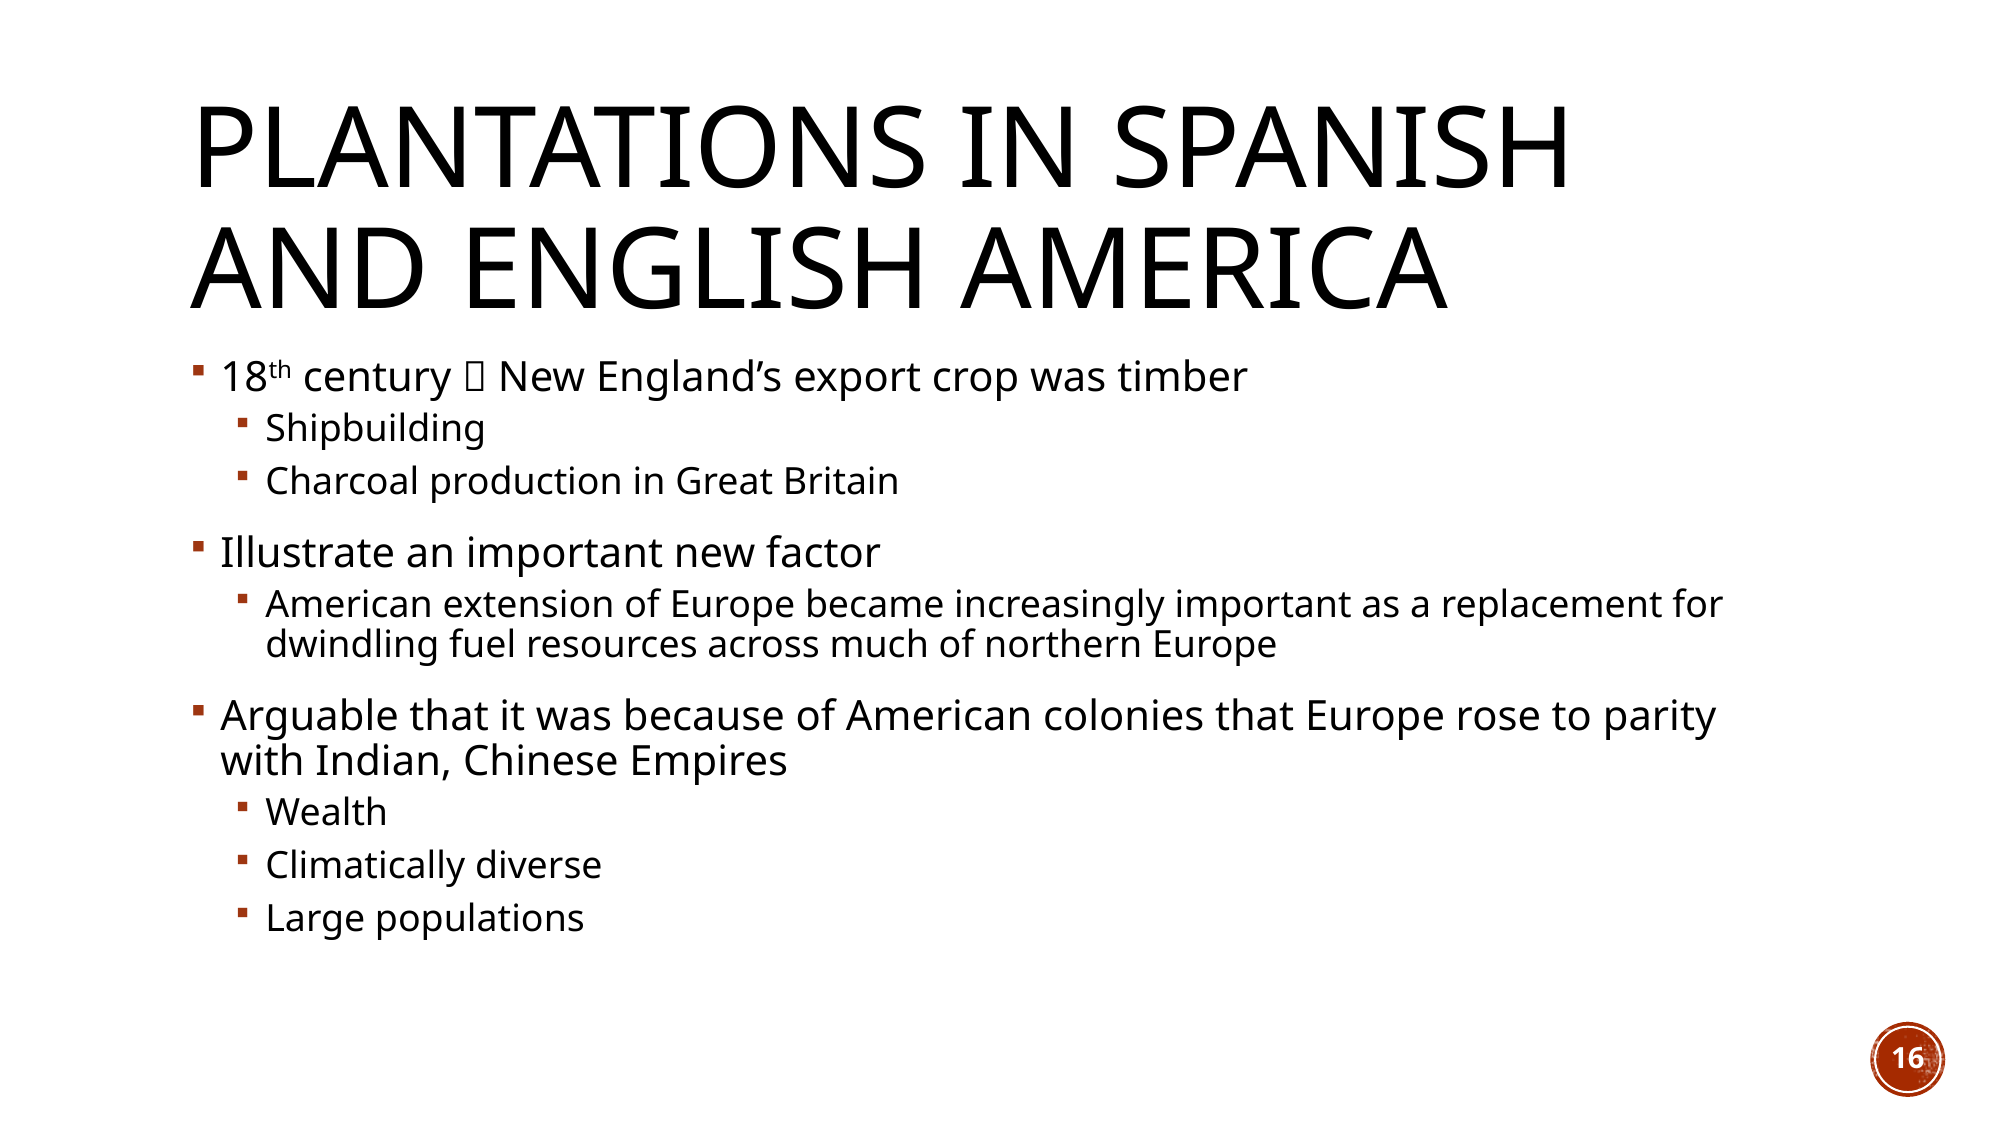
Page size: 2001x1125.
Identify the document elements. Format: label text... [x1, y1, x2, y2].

list 18th century  New England’s export crop was timber Shipbuilding Charcoal production in Great Britain Illustrate an important new factor American extension of Europe became increasingly important as a replacement for dwindling fuel resources across much of northern Europe Arguable that it was because of American colonies that Europe rose to parity with Indian, Chinese Empires Wealth Climatically diverse Large populations [175, 348, 1826, 1013]
slide_number 16 [1855, 1028, 1961, 1089]
title Plantations in Spanish and English America [175, 79, 1826, 344]
